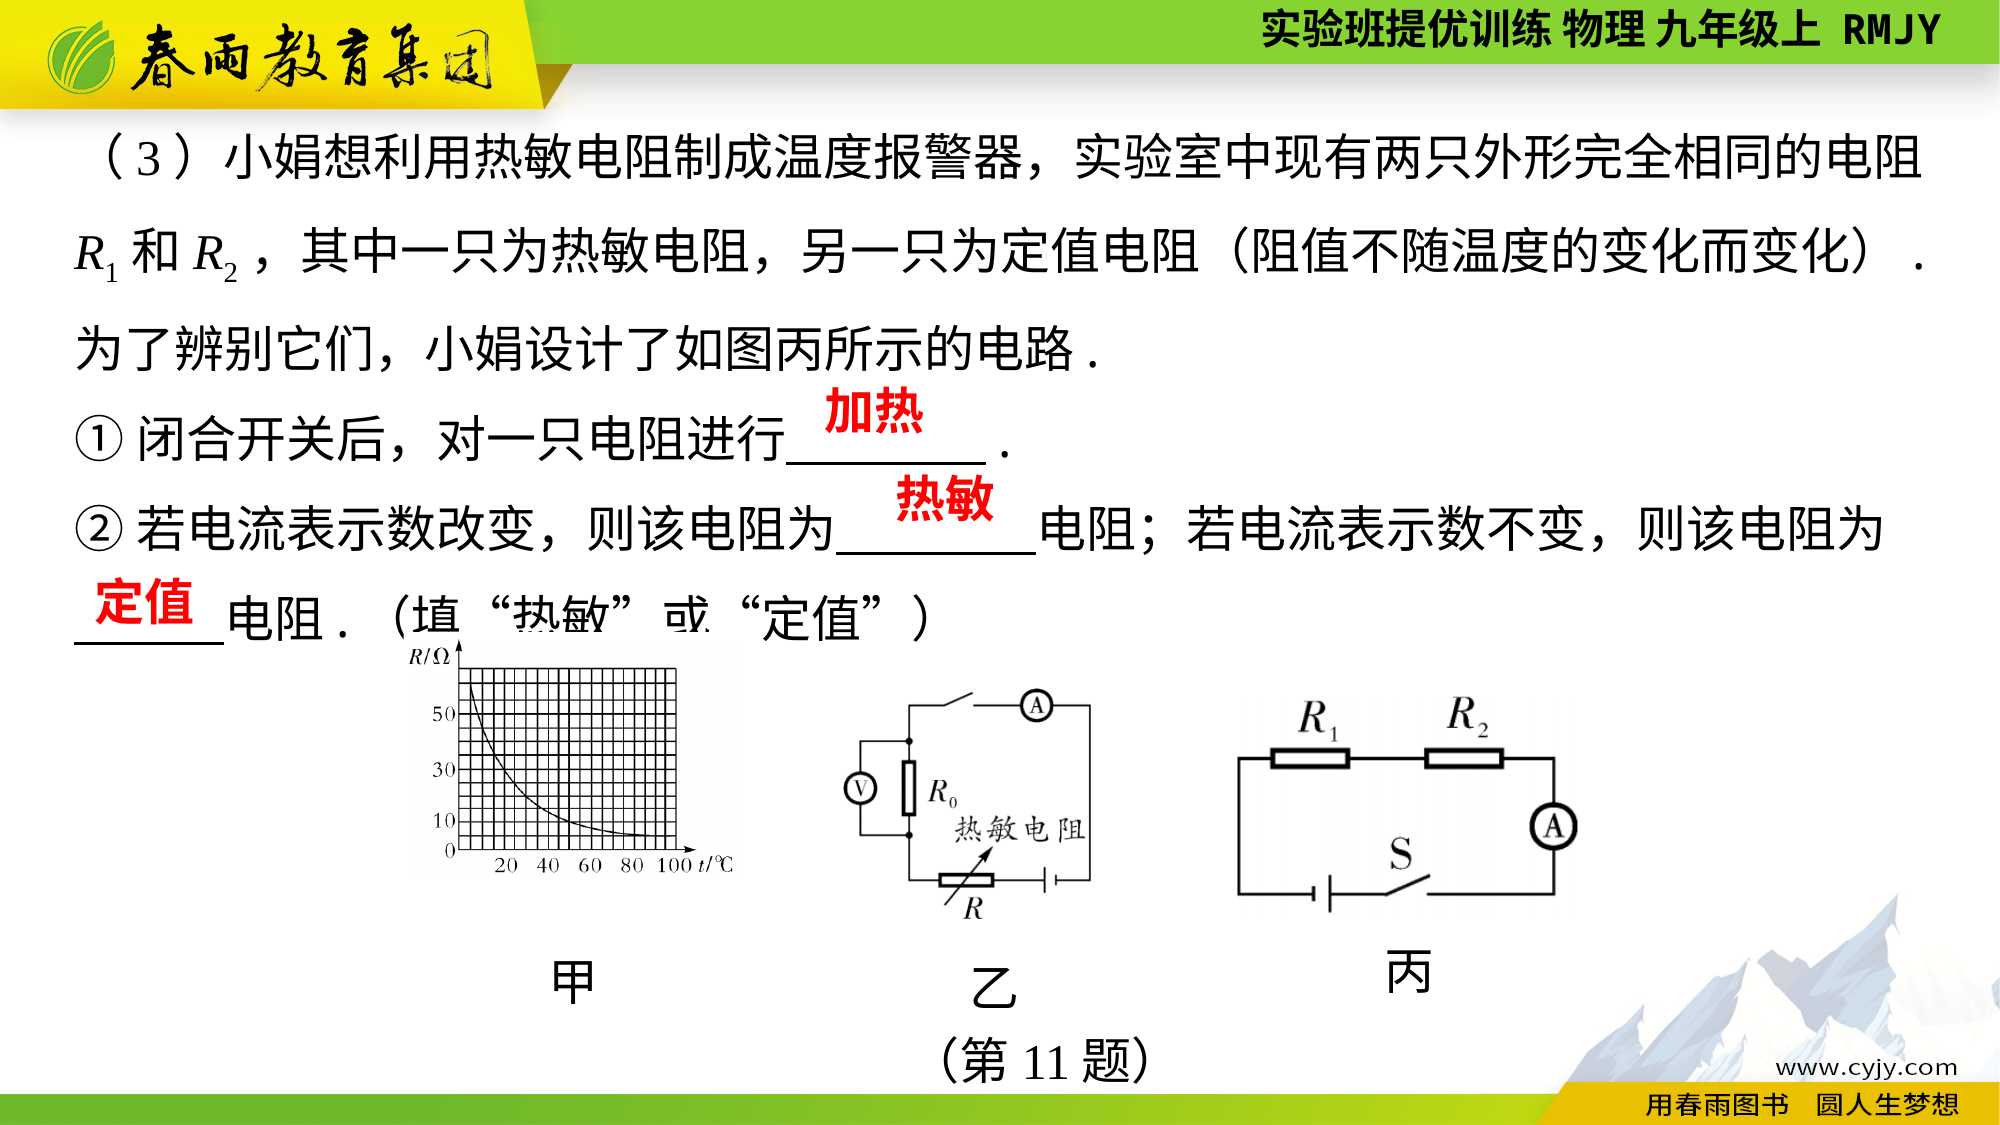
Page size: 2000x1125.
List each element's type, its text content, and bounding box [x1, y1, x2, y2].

text_box 乙 [954, 941, 1035, 1025]
text_box 加热 [810, 371, 940, 447]
text_box （第11题） [895, 991, 1197, 1097]
text_box 丙 [1369, 929, 1450, 1007]
picture [0, 0, 2000, 1125]
text_box 热敏 [880, 460, 1011, 535]
list （3）小娟想利用热敏电阻制成温度报警器，实验室中现有两只外形完全相同的电阻R1和R2，其中一只为热敏电阻，另一只为定值电阻（阻值不随温度的变化而变化）.为了辨别它们，小娟设计了如图丙所示的电路. ①闭合开关后，对一只电阻进行 . ②若电流表示数改变，则该电阻为 电阻；若电流表示数不变，则该电阻为 电阻.（填“热敏”或“定值”） [59, 87, 1944, 649]
text_box 甲 [533, 913, 614, 1018]
text_box 定值 [79, 533, 210, 638]
